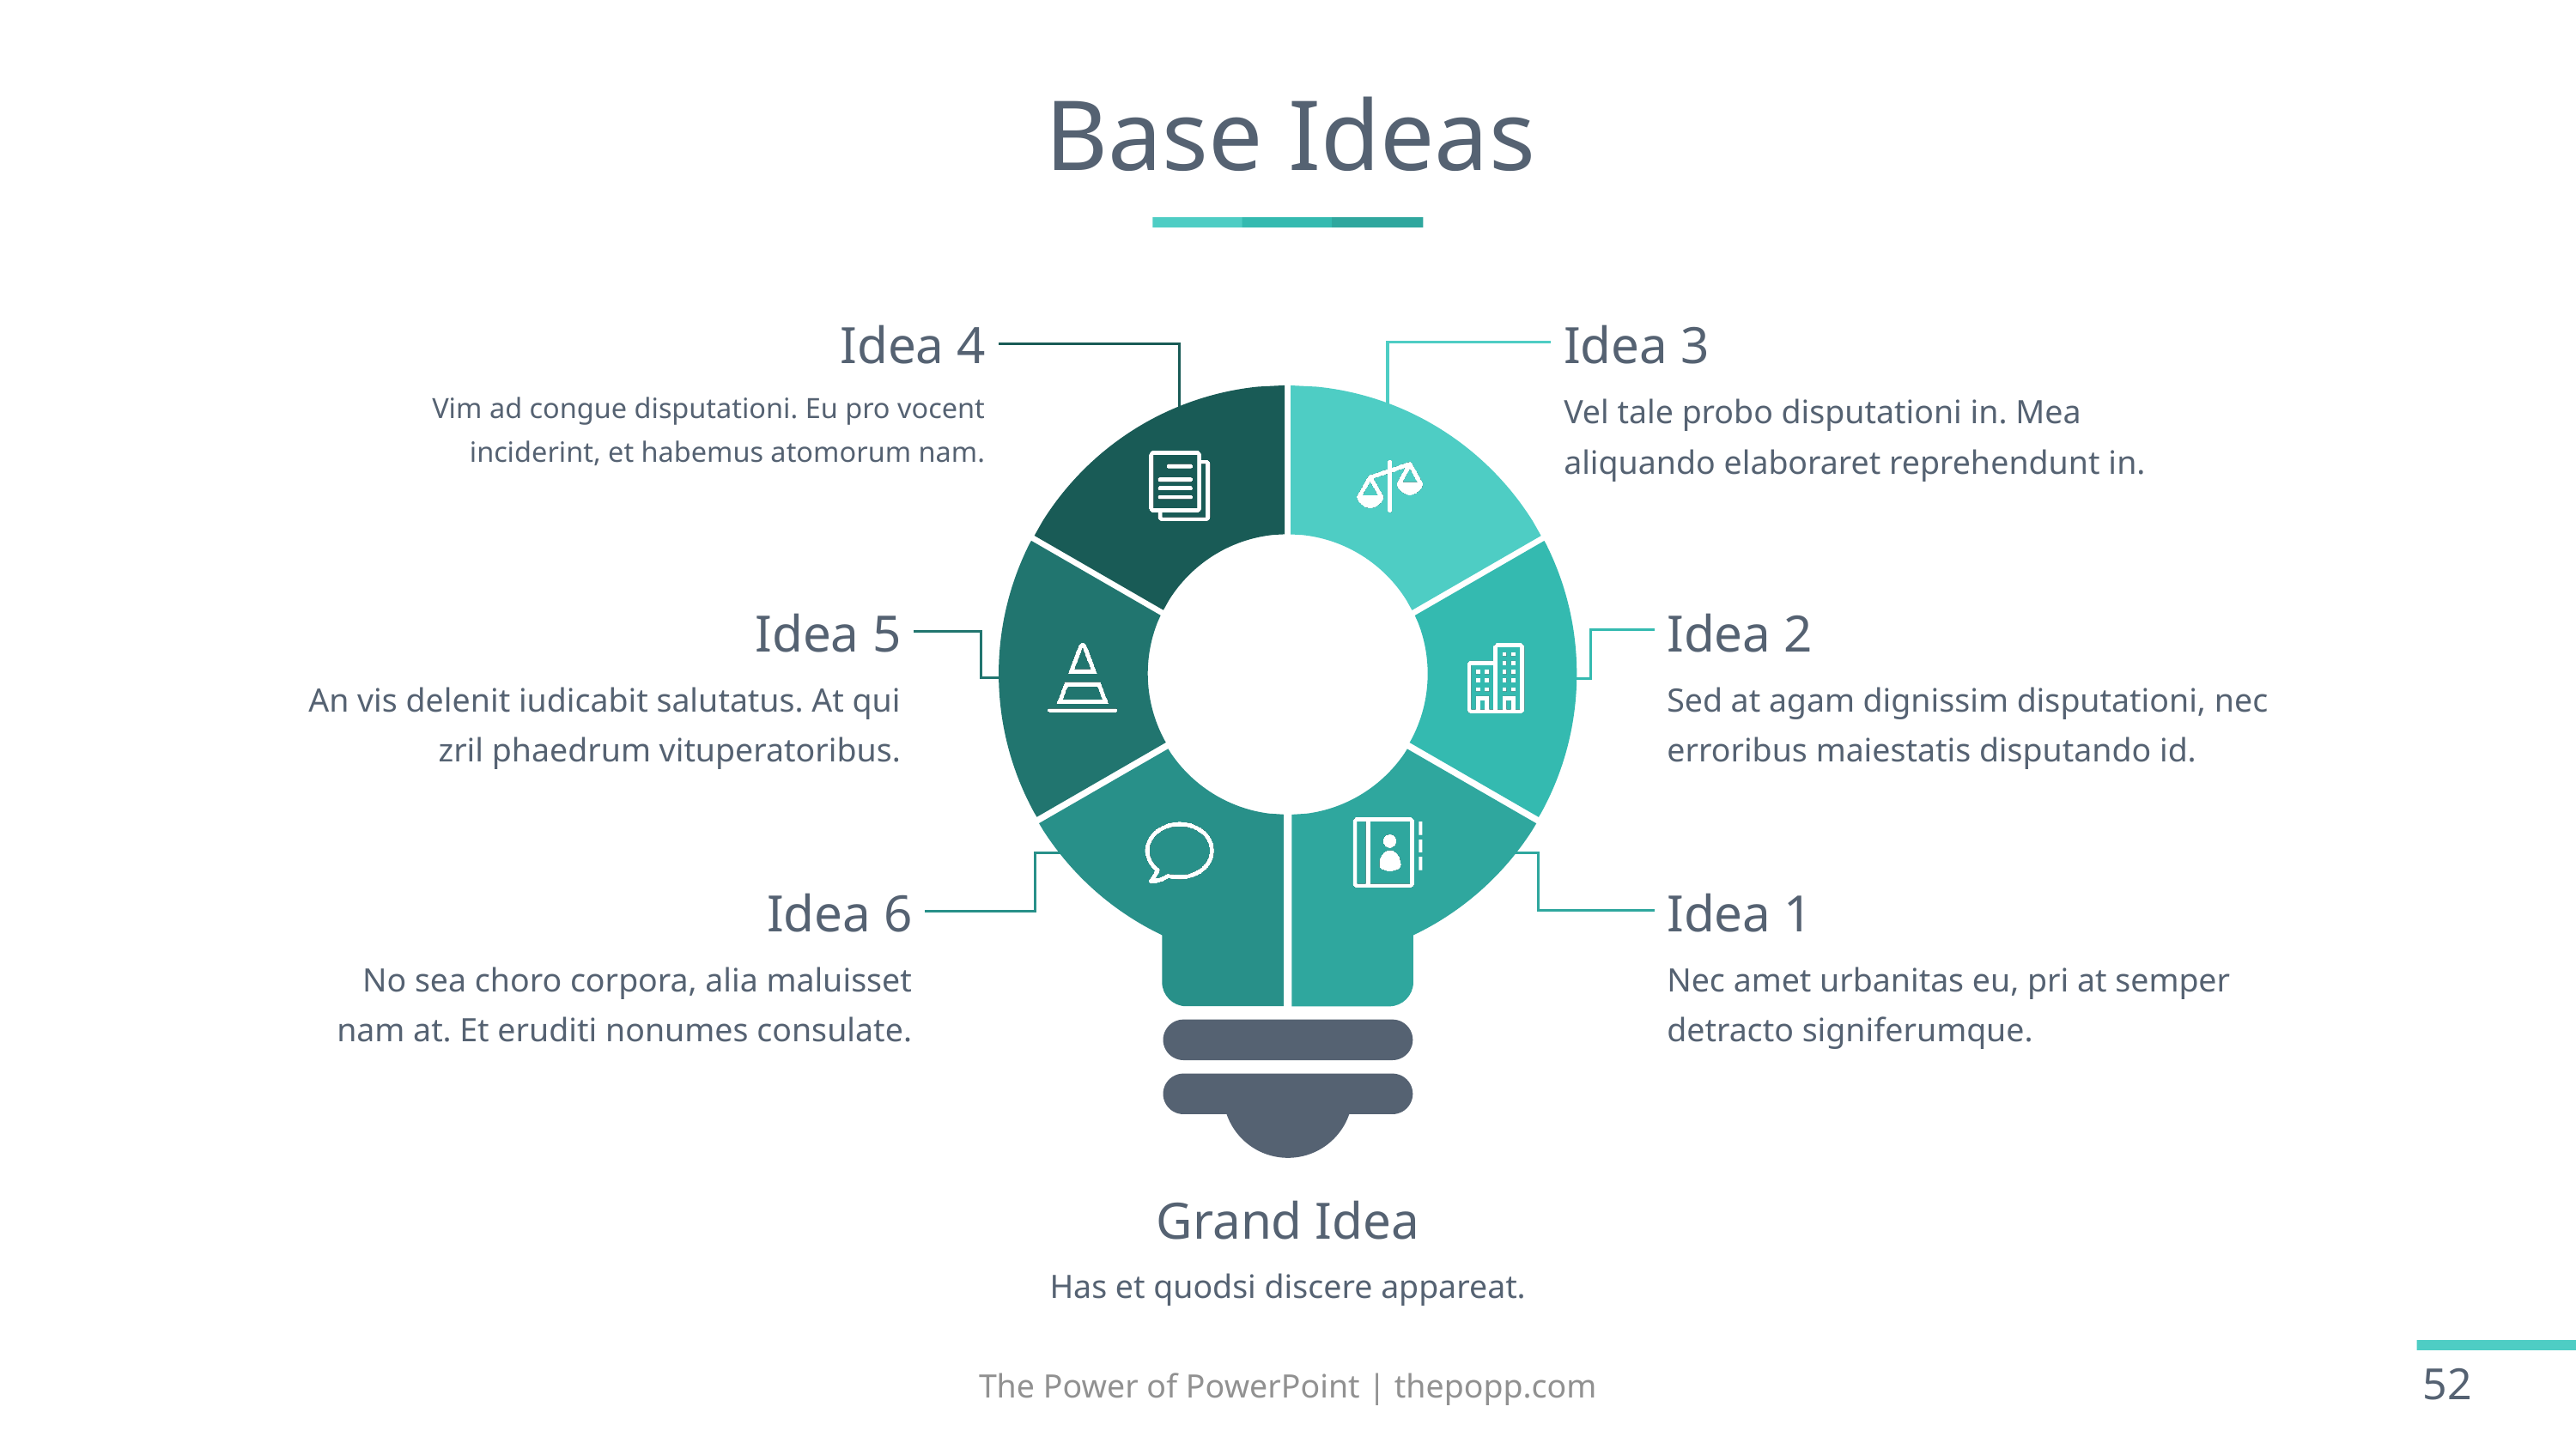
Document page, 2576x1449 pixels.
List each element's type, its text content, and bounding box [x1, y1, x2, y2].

picture [1145, 451, 1214, 521]
list Vim ad congue disputationi. Eu pro vocent inciderint, et habemus atomorum nam. [349, 381, 999, 503]
list Idea 1 [1654, 871, 2304, 949]
list An vis delenit iudicabit salutatus. At qui zril phaedrum vituperatoribus. [264, 669, 914, 791]
list Idea 4 [349, 306, 999, 381]
list Vel tale probo disputationi in. Mea aliquando elaboraret reprehendunt in. [1551, 381, 2201, 503]
picture [1145, 817, 1214, 888]
list Has et quodsi discere appareat. [853, 1256, 1723, 1325]
footer The Power of PowerPoint | thepopp.com [853, 1349, 1723, 1427]
list Idea 3 [1551, 303, 2201, 381]
list No sea choro corpora, alia maluisset nam at. Et eruditi nonumes consulate. [276, 949, 926, 1070]
list Grand Idea [853, 1173, 1723, 1256]
picture [1048, 643, 1117, 712]
list Idea 5 [264, 594, 914, 669]
list Nec amet urbanitas eu, pri at semper detracto signiferumque. [1654, 949, 2304, 1070]
picture [1352, 817, 1423, 888]
list Idea 2 [1654, 591, 2304, 669]
slide_number 52 [2409, 1351, 2576, 1421]
list Idea 6 [276, 874, 926, 949]
list Sed at agam dignissim disputationi, nec erroribus maiestatis disputando id. [1654, 669, 2304, 791]
picture [1458, 643, 1528, 713]
title Base Ideas [69, 49, 2512, 230]
picture [1352, 451, 1423, 521]
